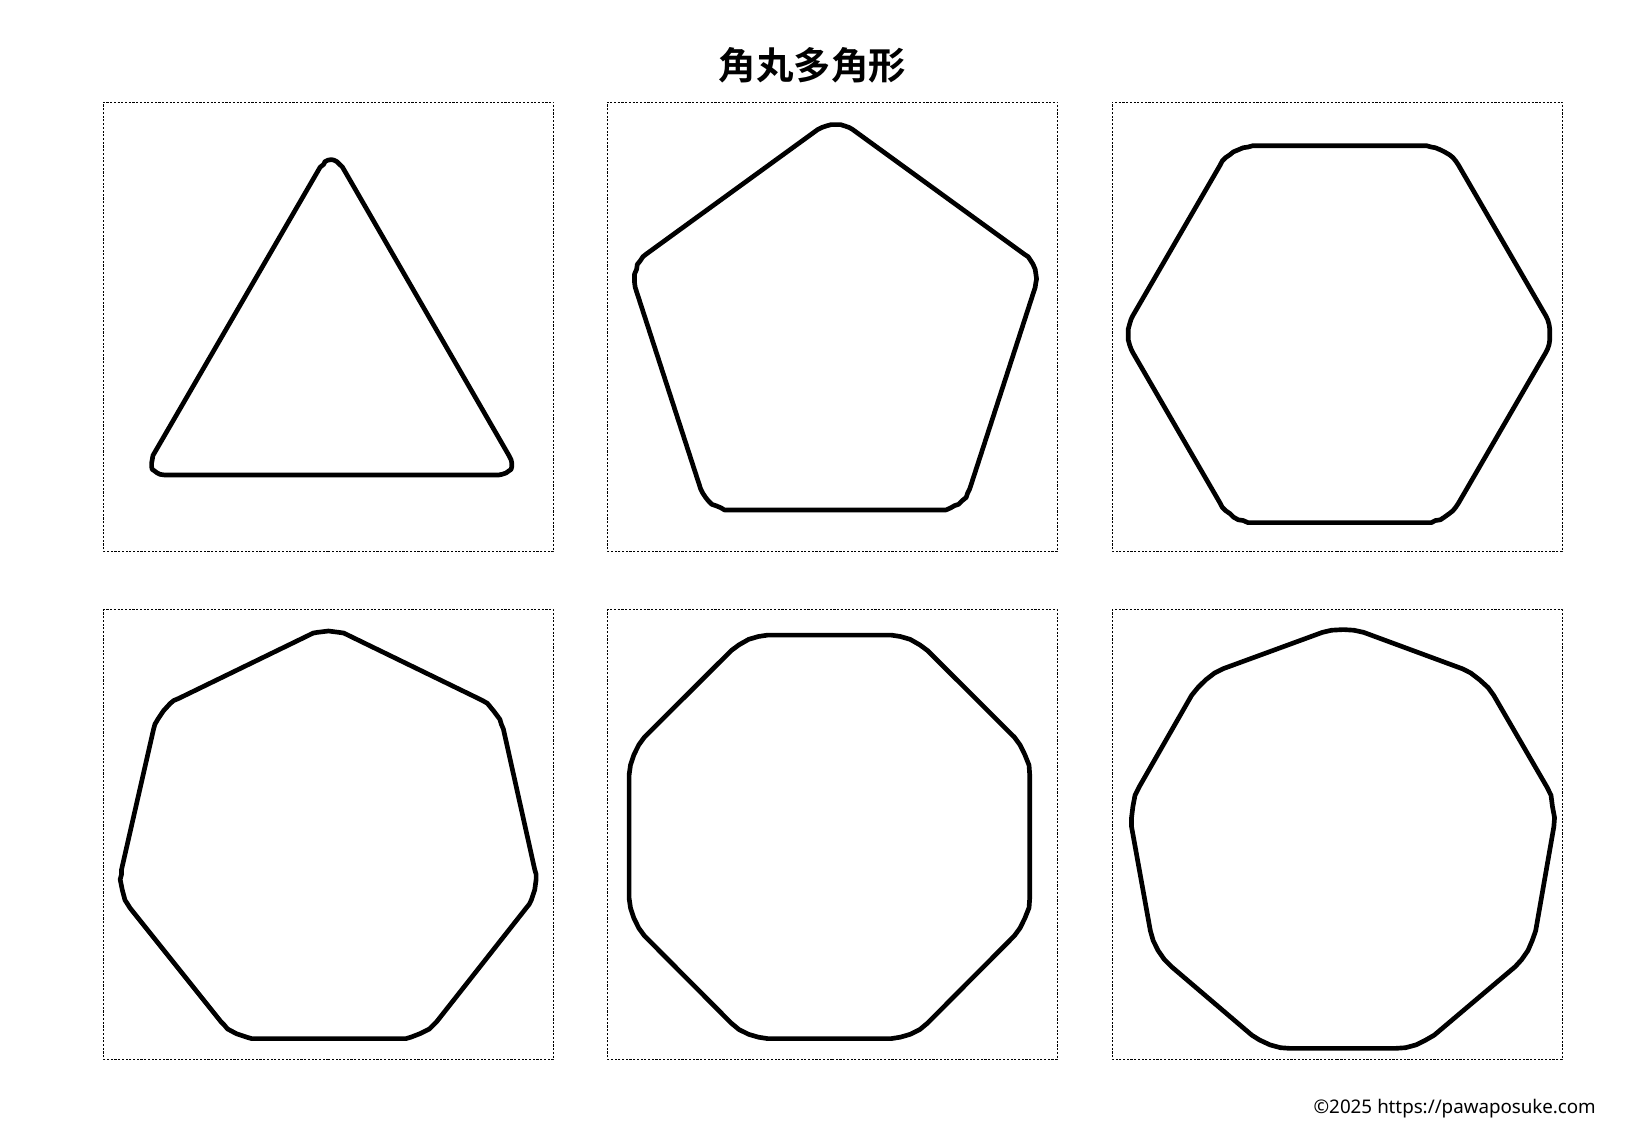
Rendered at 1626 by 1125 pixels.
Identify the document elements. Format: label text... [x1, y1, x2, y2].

text_box 角丸多角形 [703, 34, 922, 95]
text_box [629, 635, 1030, 1039]
text_box [120, 631, 537, 1039]
text_box [151, 159, 512, 476]
text_box [1131, 629, 1555, 1049]
text_box [634, 124, 1037, 510]
text_box [1128, 145, 1550, 523]
